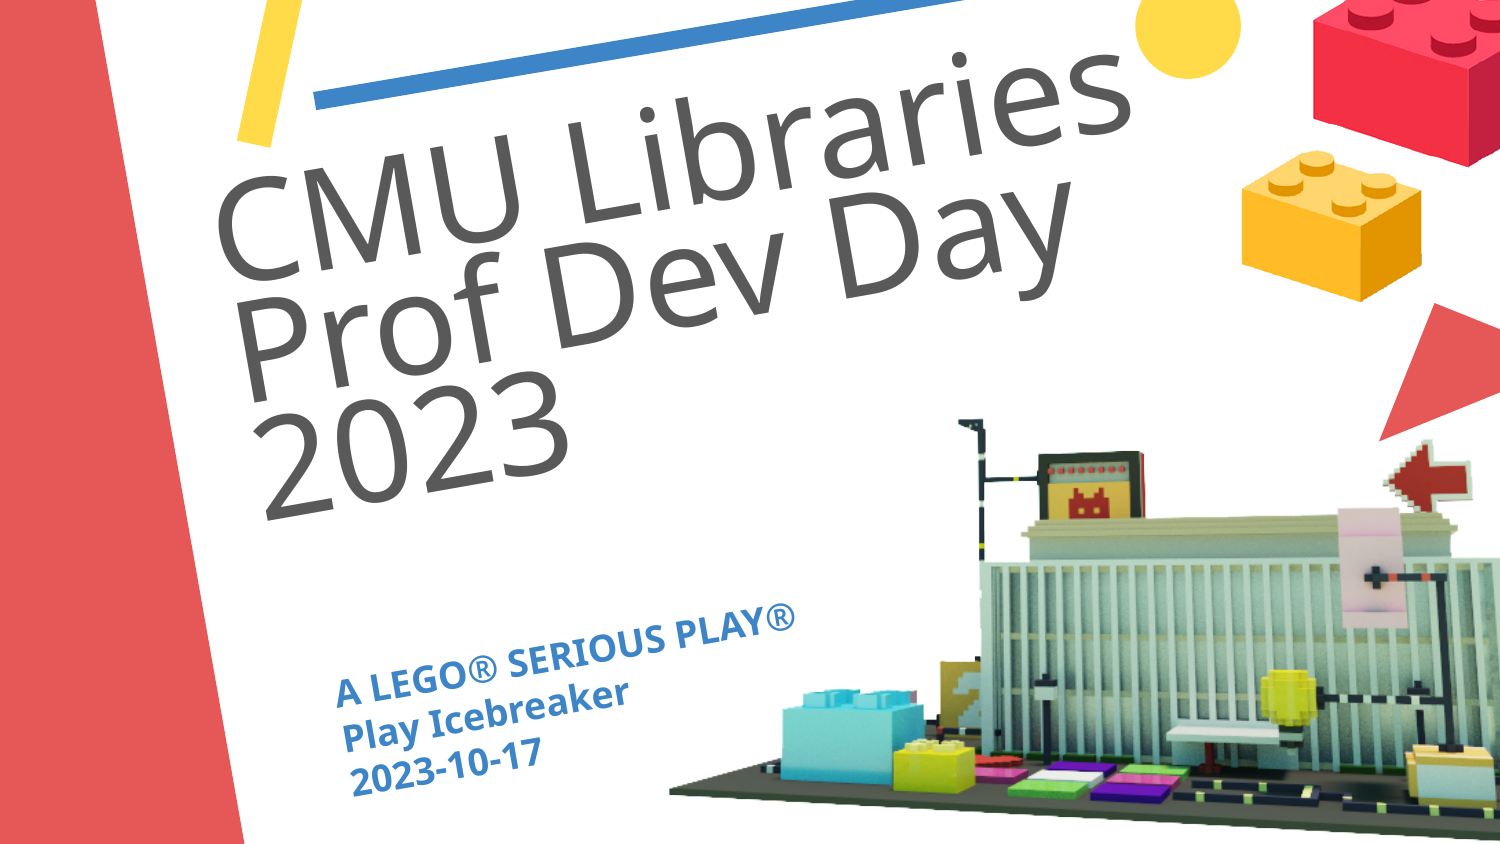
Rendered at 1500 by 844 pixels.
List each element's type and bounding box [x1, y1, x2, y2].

picture [186, 0, 1500, 844]
text_box [0, 0, 180, 844]
